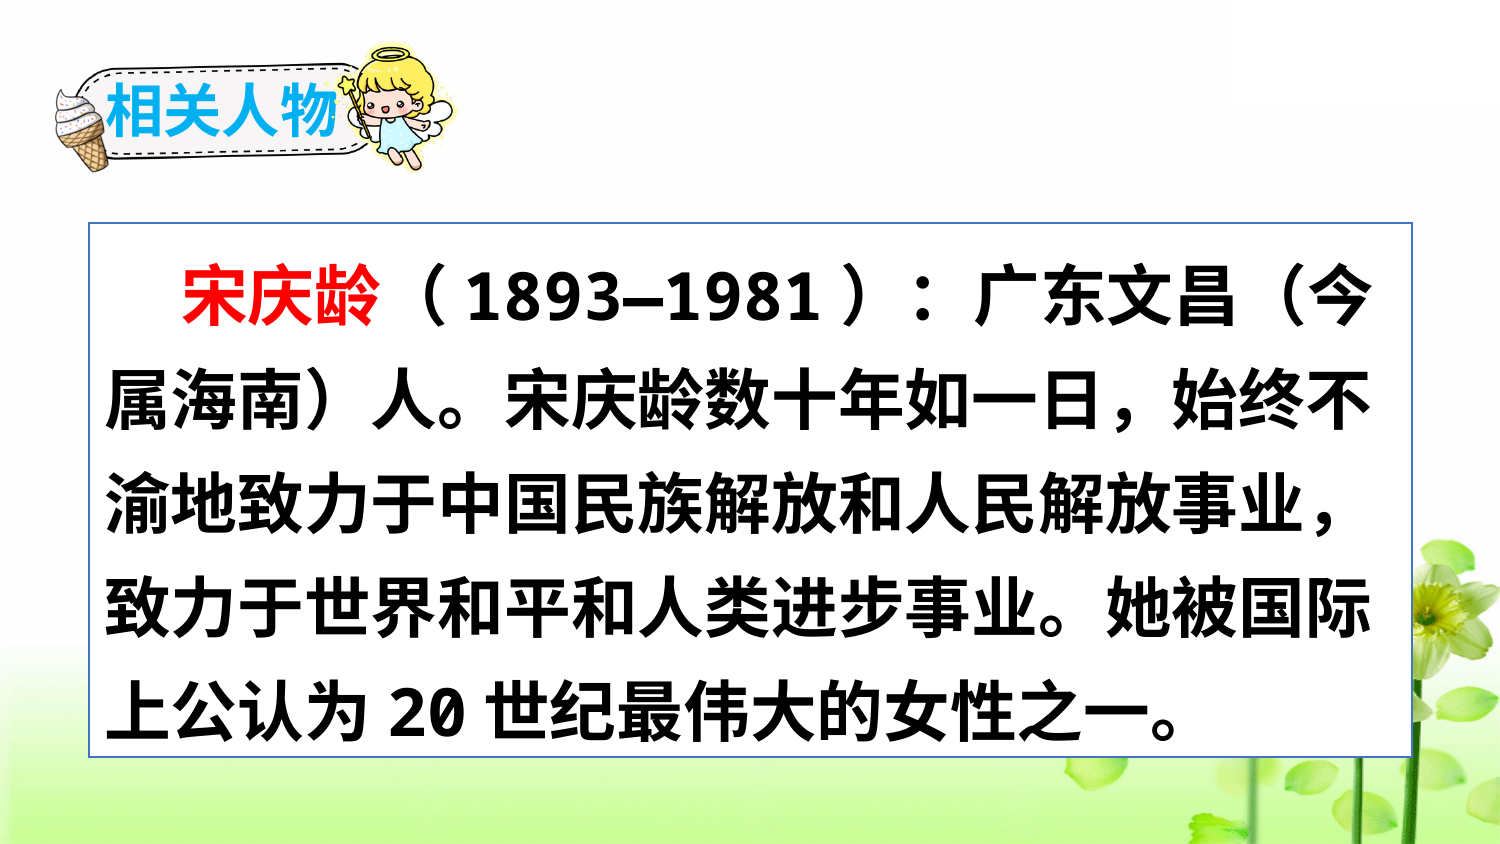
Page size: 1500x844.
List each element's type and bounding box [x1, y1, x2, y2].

text_box [32, 34, 471, 190]
picture [0, 0, 1500, 844]
